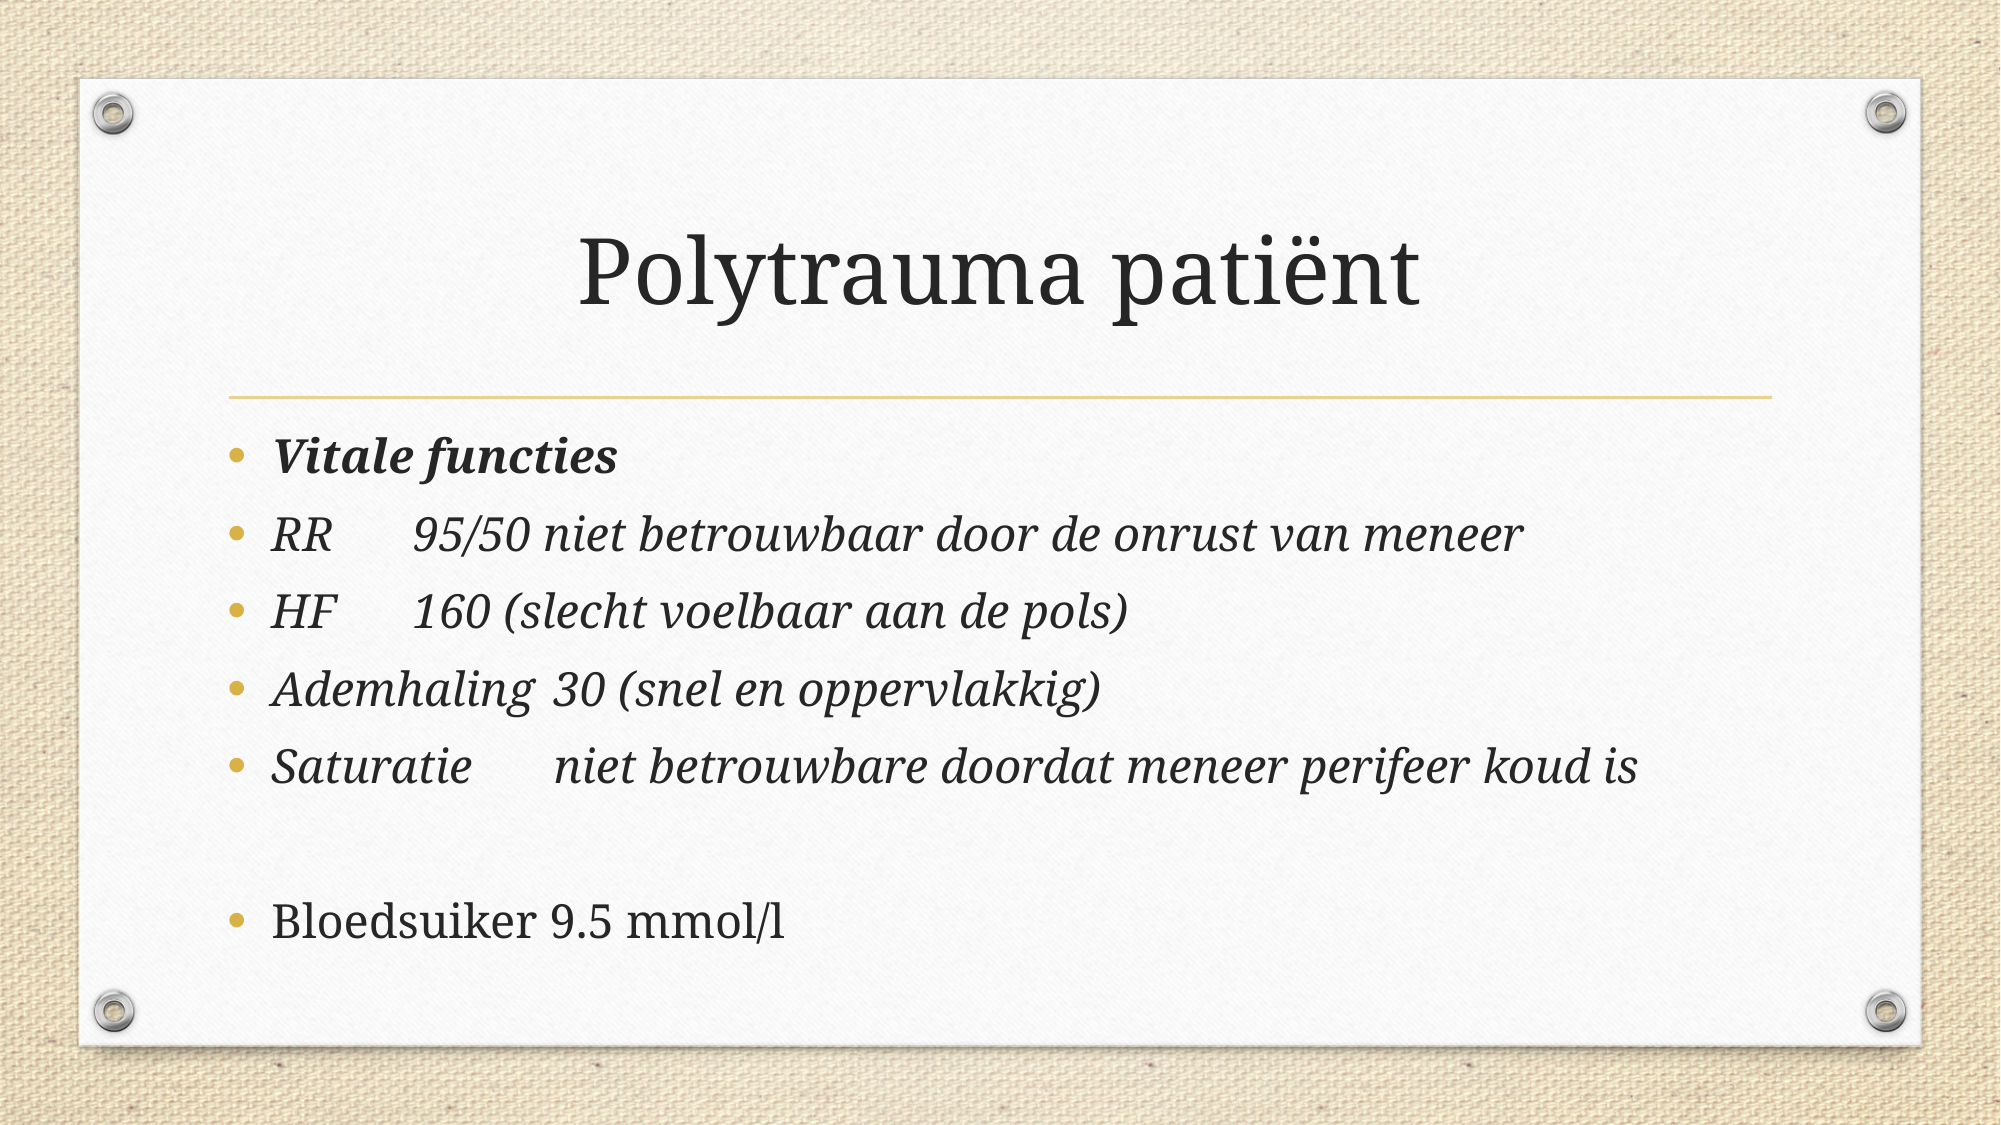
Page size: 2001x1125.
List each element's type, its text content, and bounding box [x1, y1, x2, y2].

title Polytrauma patiënt [212, 161, 1788, 375]
list Vitale functies RR 95/50 niet betrouwbaar door de onrust van meneer HF 160 (slecht voelbaar aan de pols) Ademhaling 30 (snel en oppervlakkig) Saturatie niet betrouwbare doordat meneer perifeer koud is Bloedsuiker 9.5 mmol/l [212, 419, 1788, 964]
picture [0, 0, 2001, 1125]
